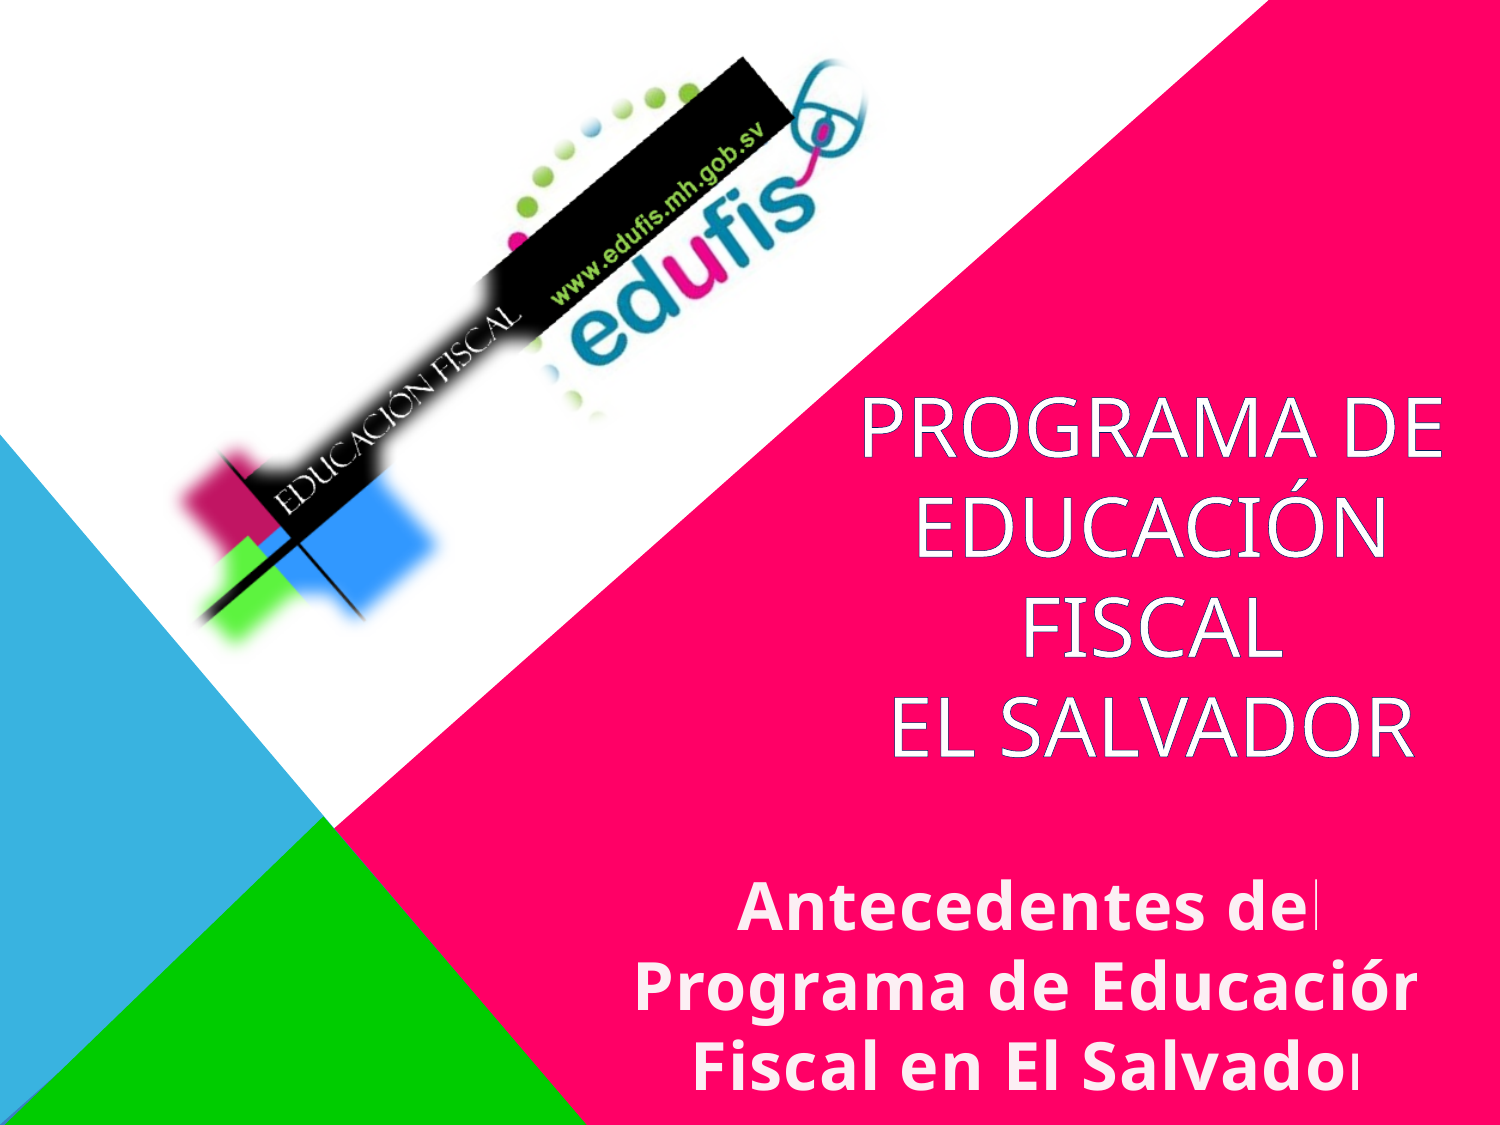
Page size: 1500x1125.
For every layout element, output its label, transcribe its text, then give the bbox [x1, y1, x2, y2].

text_box [1, 814, 551, 1125]
title PROGRAMA DE EDUCACIÓN FISCAL EL SALVADOR [832, 349, 1471, 776]
list Antecedentes del Programa de Educación Fiscal en El Salvador [551, 856, 1500, 1125]
picture [62, 6, 956, 682]
